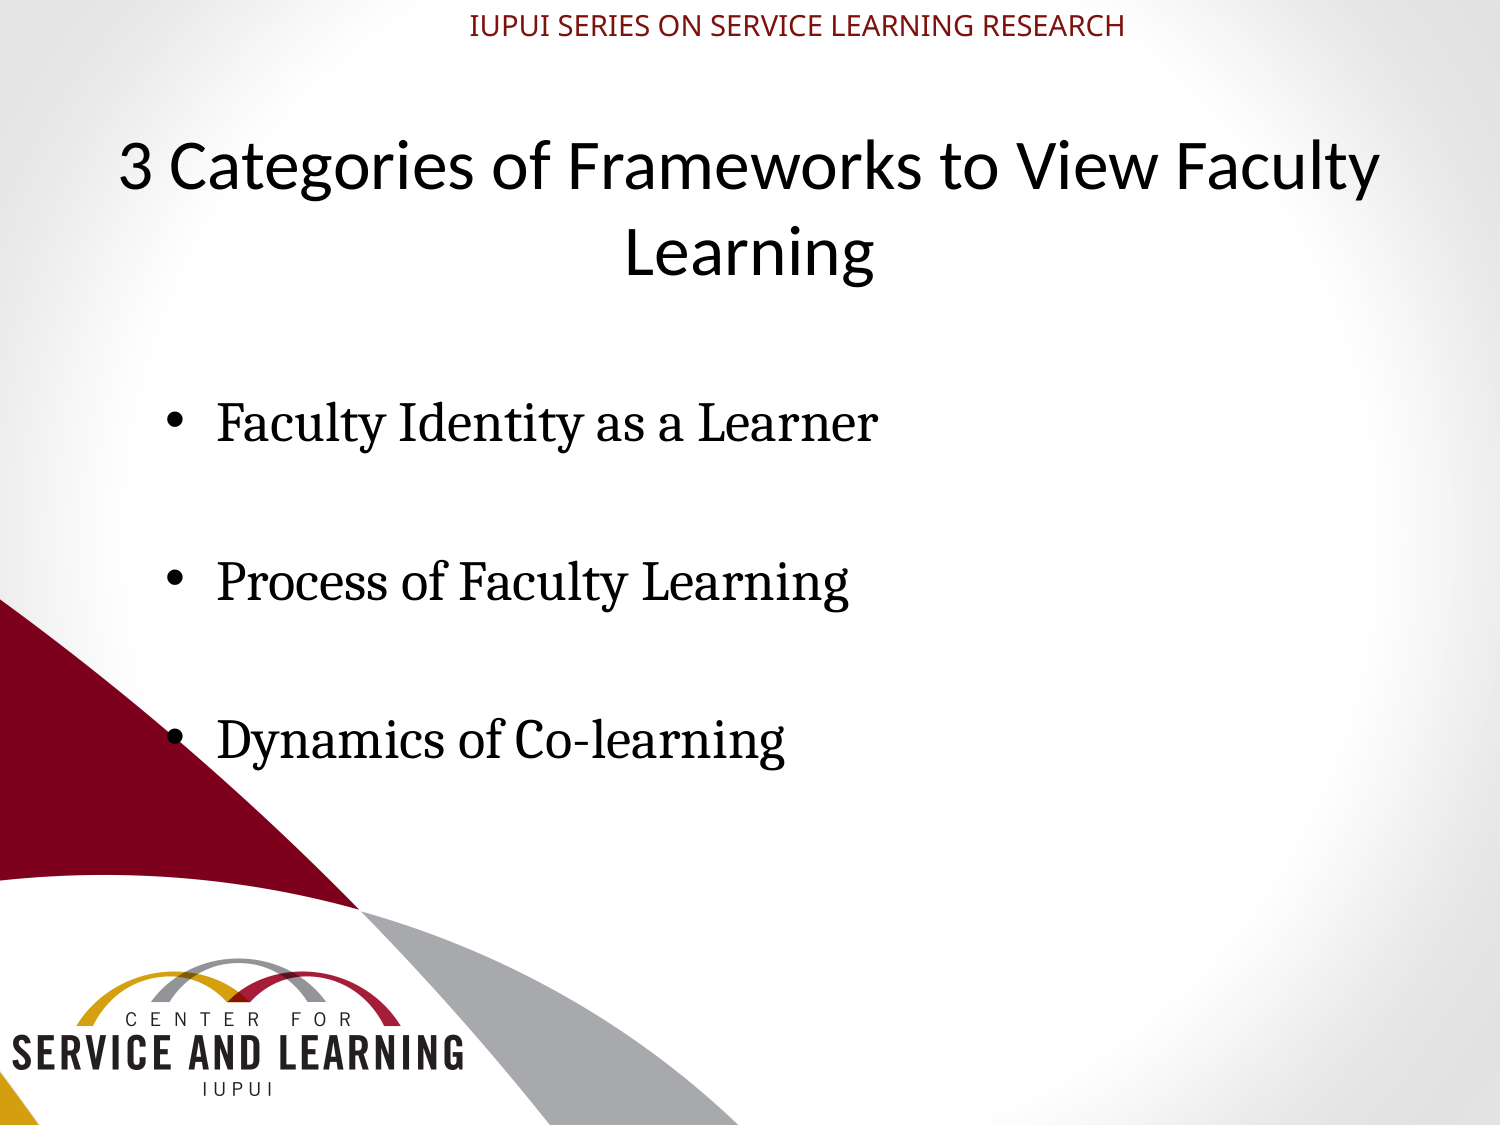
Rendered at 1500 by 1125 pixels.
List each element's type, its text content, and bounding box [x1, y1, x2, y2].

picture [0, 0, 1500, 1125]
list Faculty Identity as a Learner Process of Faculty Learning Dynamics of Co-learning [150, 297, 1500, 782]
text_box IUPUI SERIES ON SERVICE LEARNING RESEARCH [381, 0, 1216, 50]
title 3 Categories of Frameworks to View Faculty Learning [75, 110, 1425, 298]
